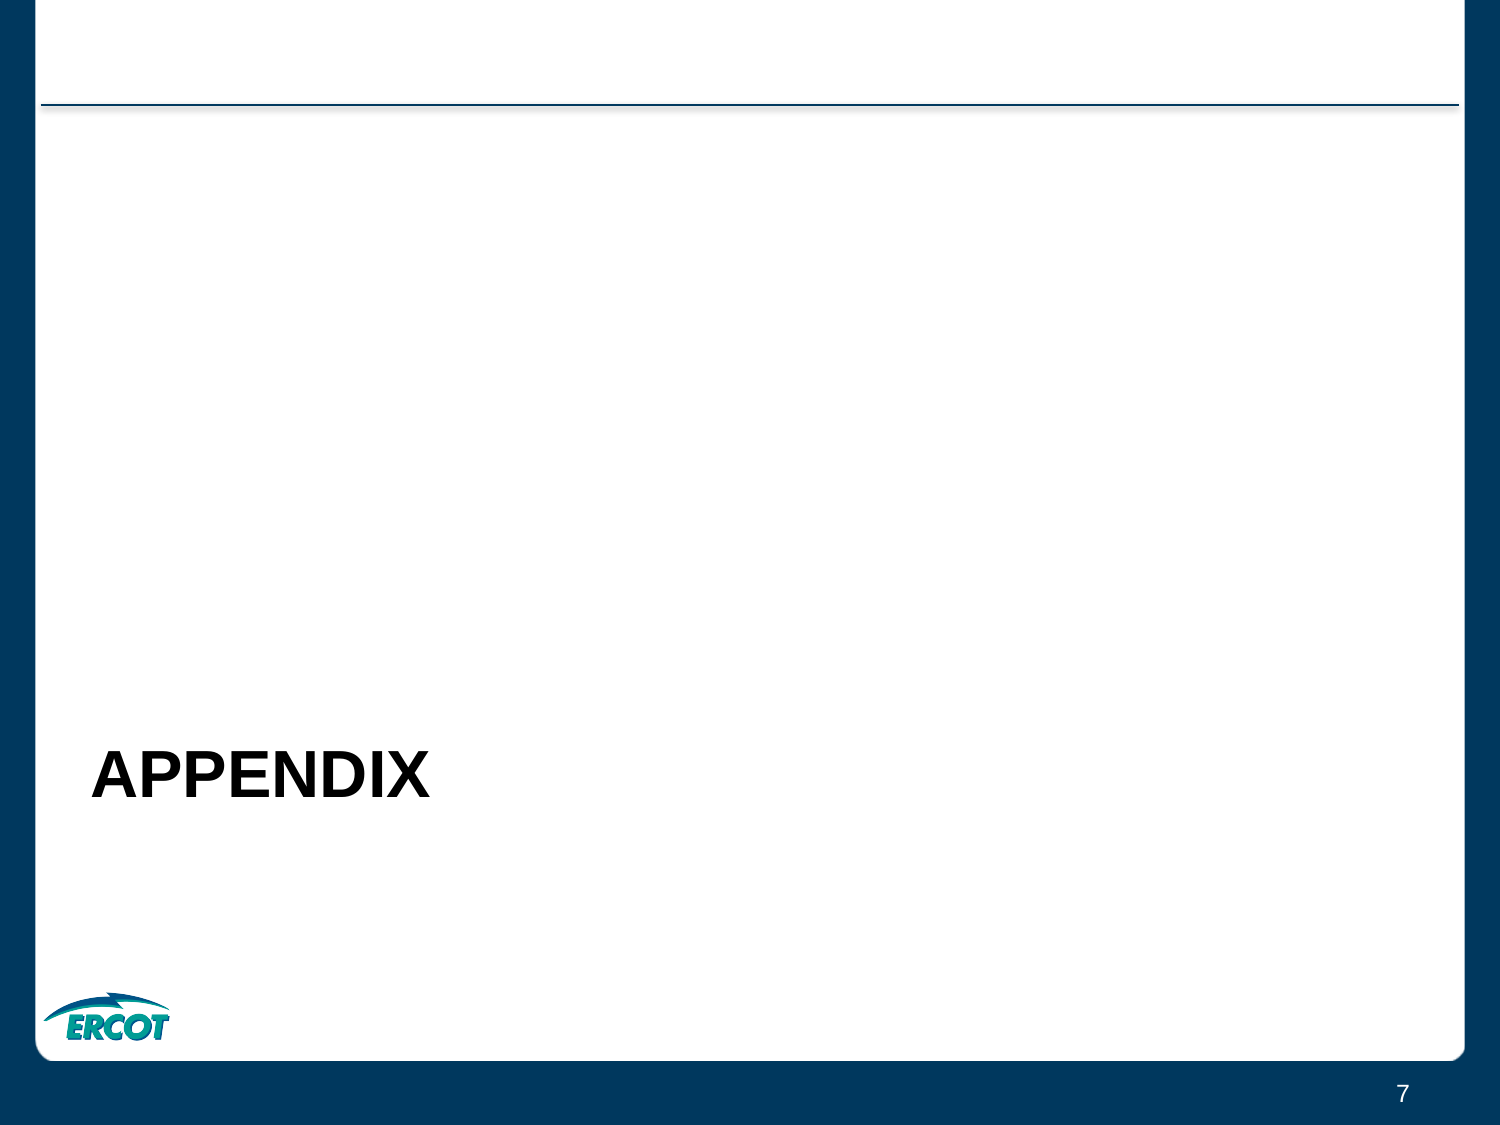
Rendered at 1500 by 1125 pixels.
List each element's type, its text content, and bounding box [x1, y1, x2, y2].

slide_number 7 [1074, 1062, 1425, 1123]
picture [40, 988, 175, 1045]
list APPENDIX [75, 143, 1425, 984]
